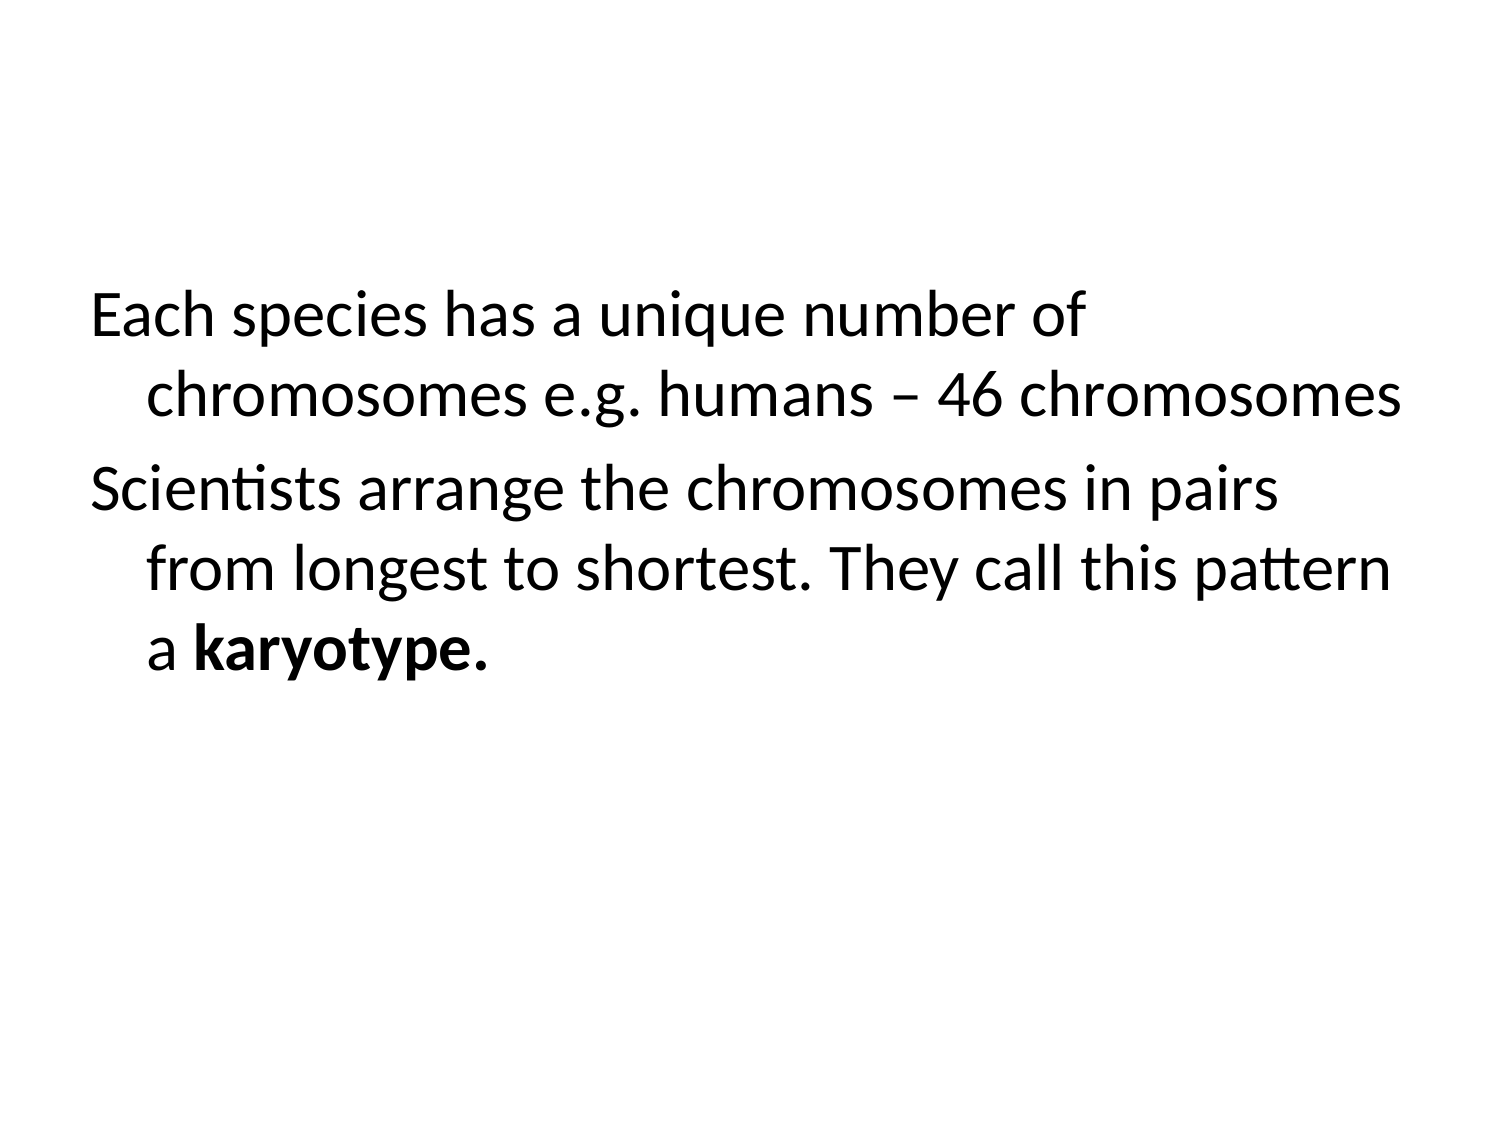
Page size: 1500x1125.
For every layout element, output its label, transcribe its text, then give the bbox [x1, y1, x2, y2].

list Each species has a unique number of chromosomes e.g. humans – 46 chromosomes Scientists arrange the chromosomes in pairs from longest to shortest. They call this pattern a karyotype. [75, 262, 1425, 1005]
